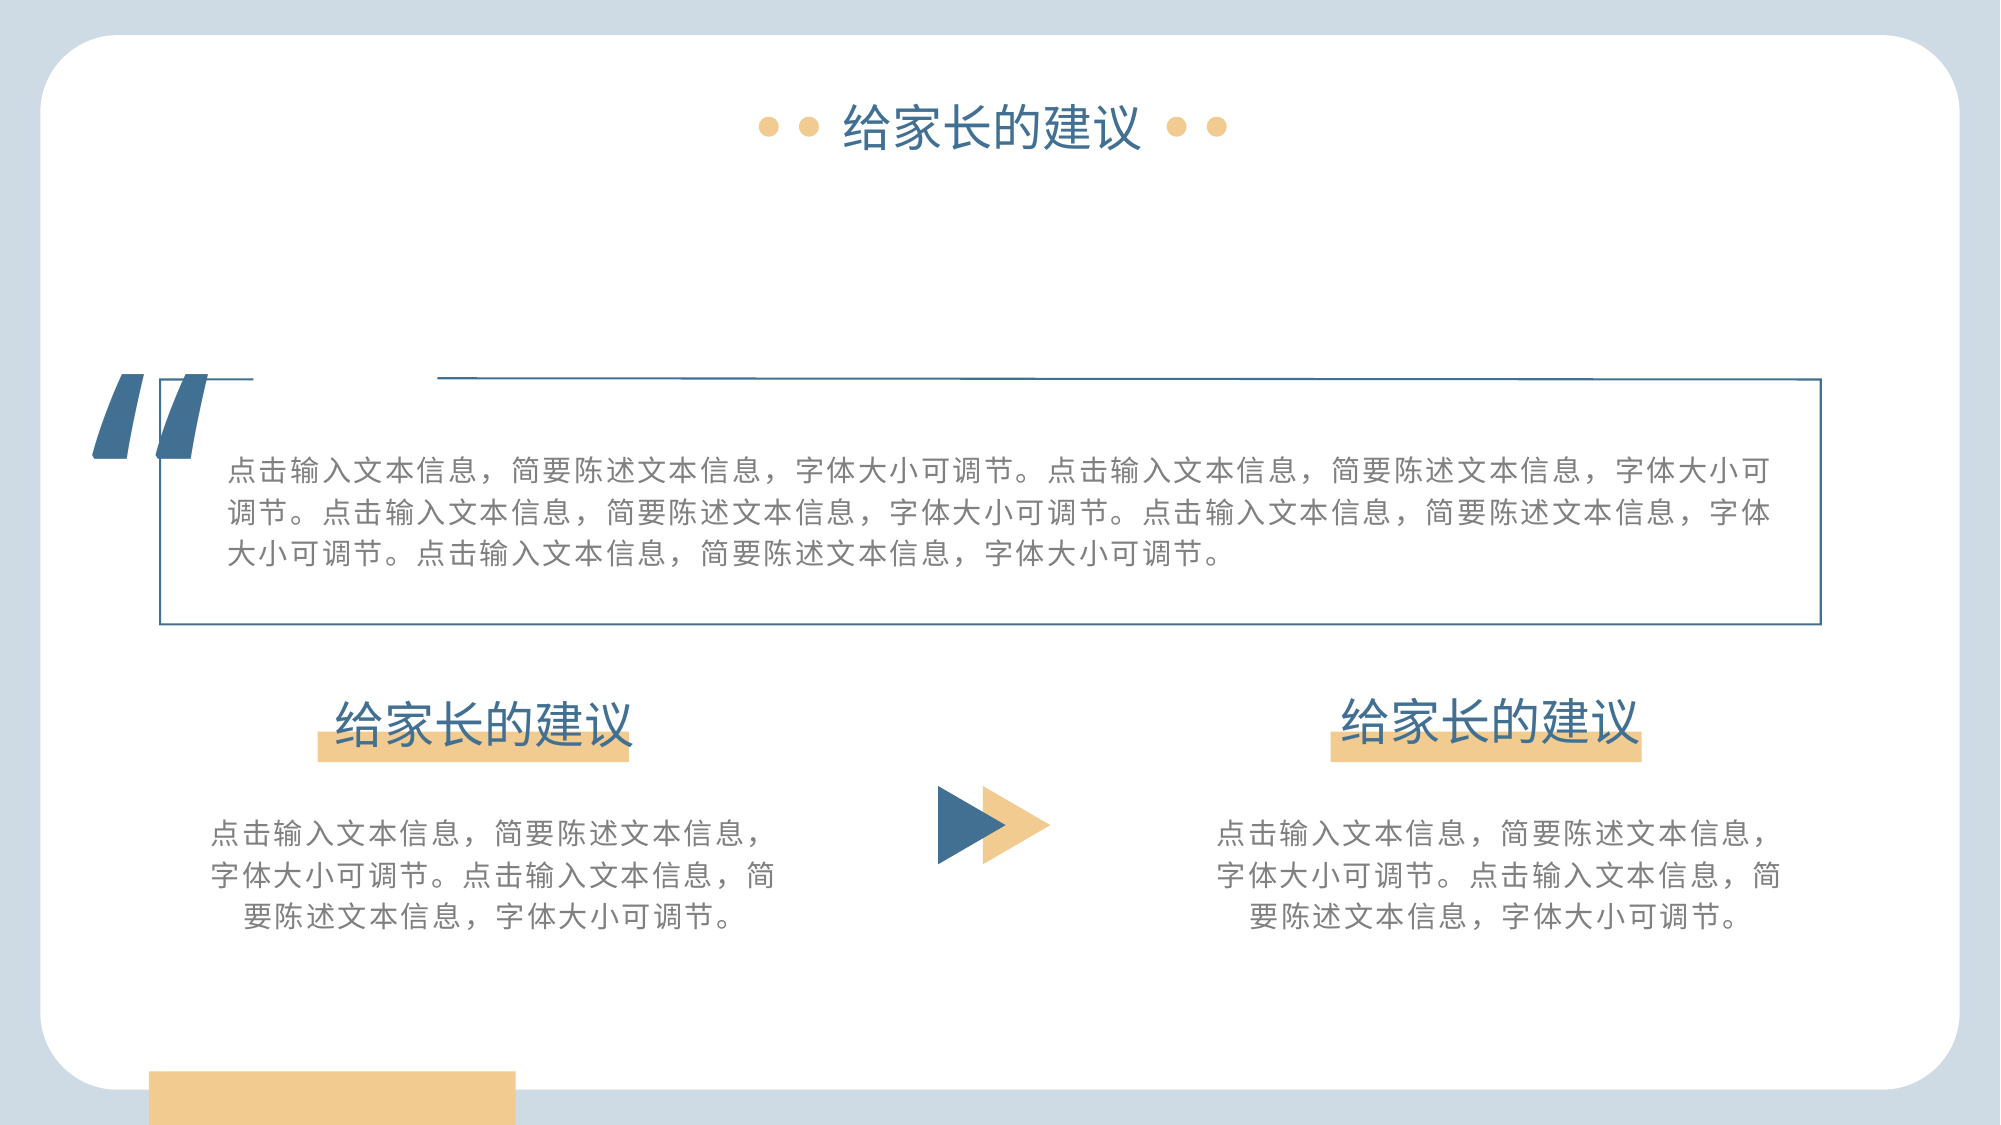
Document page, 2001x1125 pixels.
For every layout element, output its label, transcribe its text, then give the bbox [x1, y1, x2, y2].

text_box [981, 784, 1053, 867]
text_box [159, 377, 1822, 626]
text_box [1330, 758, 1643, 763]
text_box 点击输入文本信息，简要陈述文本信息，字体大小可调节。点击输入文本信息，简要陈述文本信息，字体大小可调节。 [1186, 800, 1816, 942]
text_box [1165, 115, 1188, 138]
text_box [797, 115, 820, 138]
text_box “ [73, 267, 660, 698]
text_box 点击输入文本信息，简要陈述文本信息，字体大小可调节。点击输入文本信息，简要陈述文本信息，字体大小可调节。点击输入文本信息，简要陈述文本信息，字体大小可调节。点击输入文本信息，简要陈述文本信息，字体大小可调节。点击输入文本信息，简要陈述文本信息，字体大小可调节。 [212, 437, 1794, 579]
text_box 给家长的建议 [319, 686, 650, 762]
text_box [39, 34, 1961, 1091]
text_box 给家长的建议 [1325, 683, 1656, 758]
text_box 给家长的建议 [827, 88, 1158, 164]
text_box [148, 1070, 517, 1125]
text_box [757, 115, 780, 138]
text_box 点击输入文本信息，简要陈述文本信息，字体大小可调节。点击输入文本信息，简要陈述文本信息，字体大小可调节。 [180, 800, 809, 942]
text_box [1205, 115, 1228, 138]
text_box [937, 784, 1008, 867]
